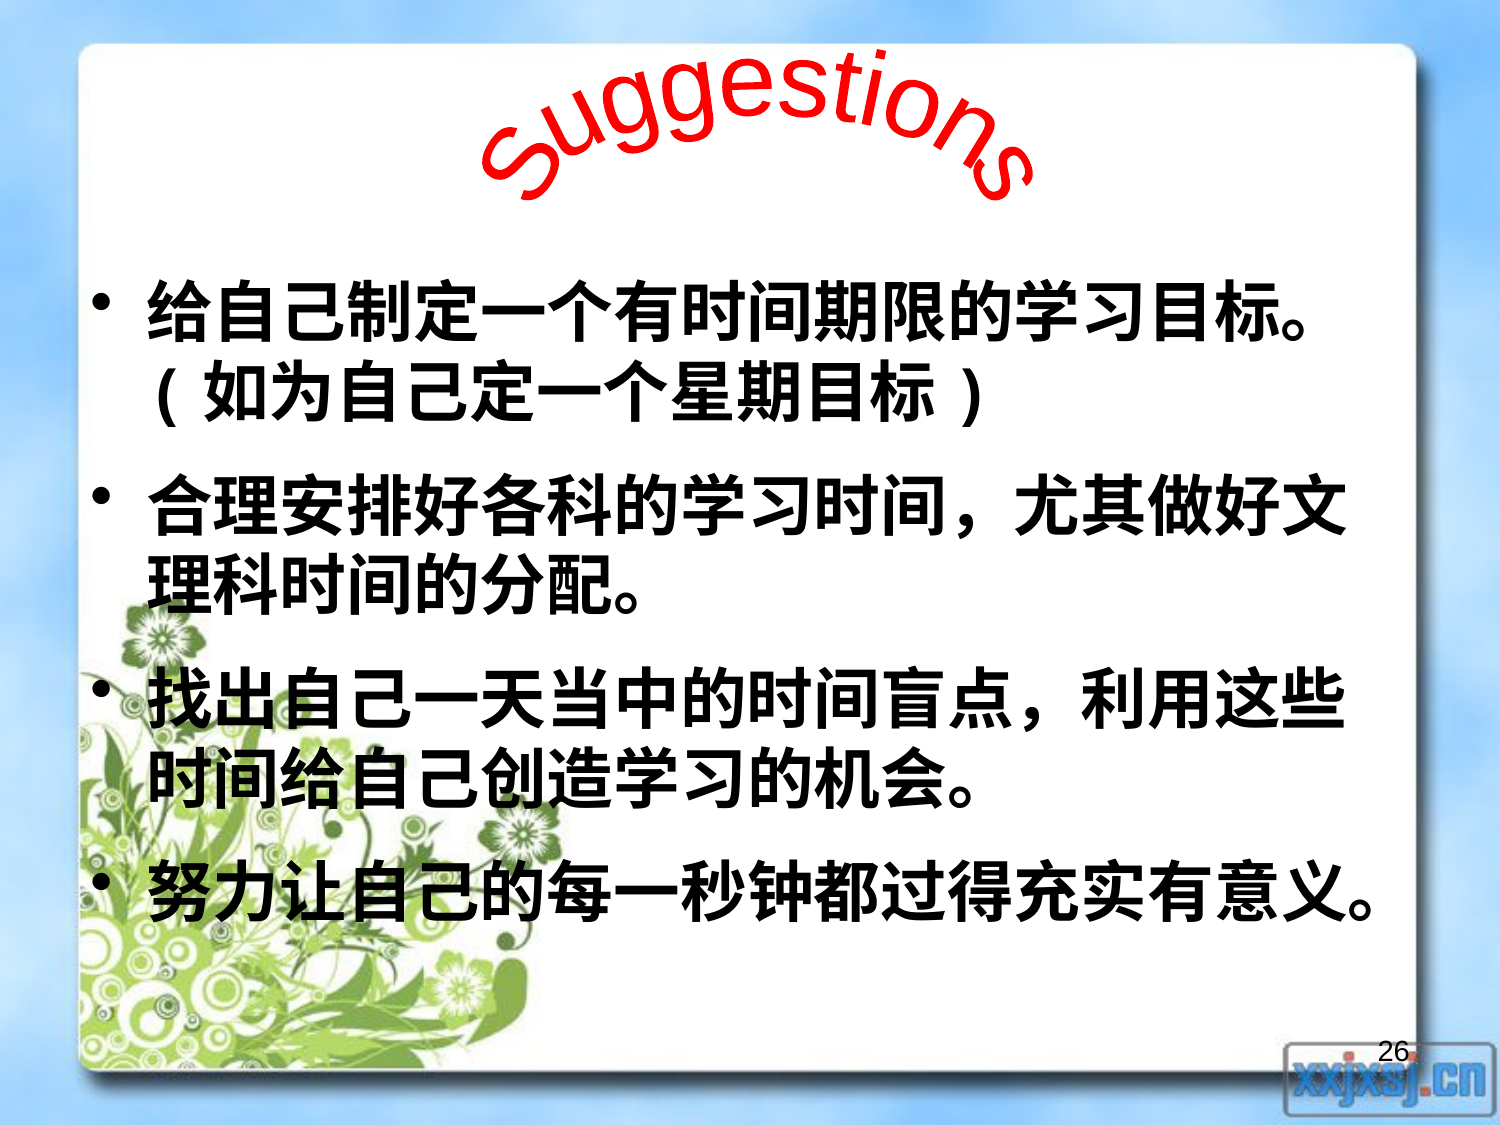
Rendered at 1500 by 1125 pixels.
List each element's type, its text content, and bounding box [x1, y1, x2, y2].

slide_number 26 [1074, 1024, 1426, 1103]
list 给自己制定一个有时间期限的学习目标。(如为自己定一个星期目标) 合理安排好各科的学习时间，尤其做好文理科时间的分配。 找出自己一天当中的时间盲点，利用这些时间给自己创造学习的机会。 努力让自己的每一秒钟都过得充实有意义。 [75, 262, 1425, 1005]
picture [0, 0, 1500, 1125]
